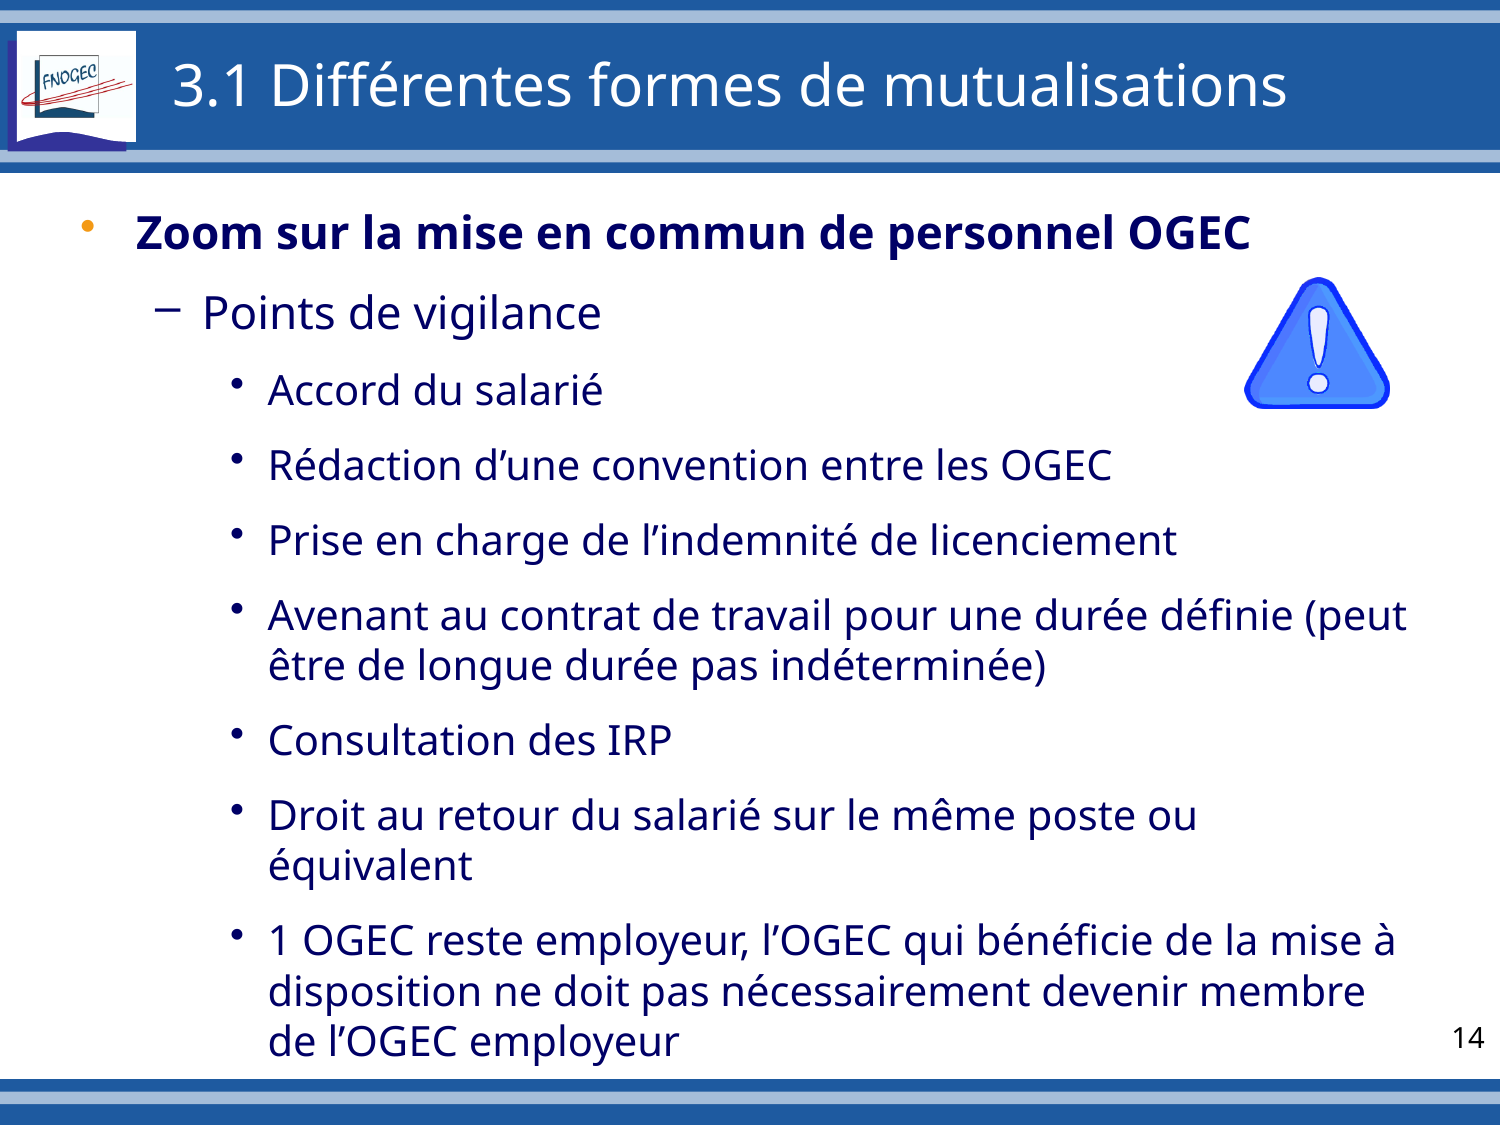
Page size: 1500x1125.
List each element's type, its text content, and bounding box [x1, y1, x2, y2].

text_box Zoom sur la mise en commun de personnel OGEC Points de vigilance Accord du salarié Rédaction d’une convention entre les OGEC Prise en charge de l’indemnité de licenciement Avenant au contrat de travail pour une durée définie (peut être de longue durée pas indéterminée) Consultation des IRP Droit au retour du salarié sur le même poste ou équivalent 1 OGEC reste employeur, l’OGEC qui bénéficie de la mise à disposition ne doit pas nécessairement devenir membre de l’OGEC employeur [64, 196, 1424, 965]
picture [18, 51, 136, 123]
slide_number 14 [1149, 1011, 1500, 1090]
title 3.1 Différentes formes de mutualisations [157, 36, 1500, 130]
picture [1243, 277, 1391, 410]
